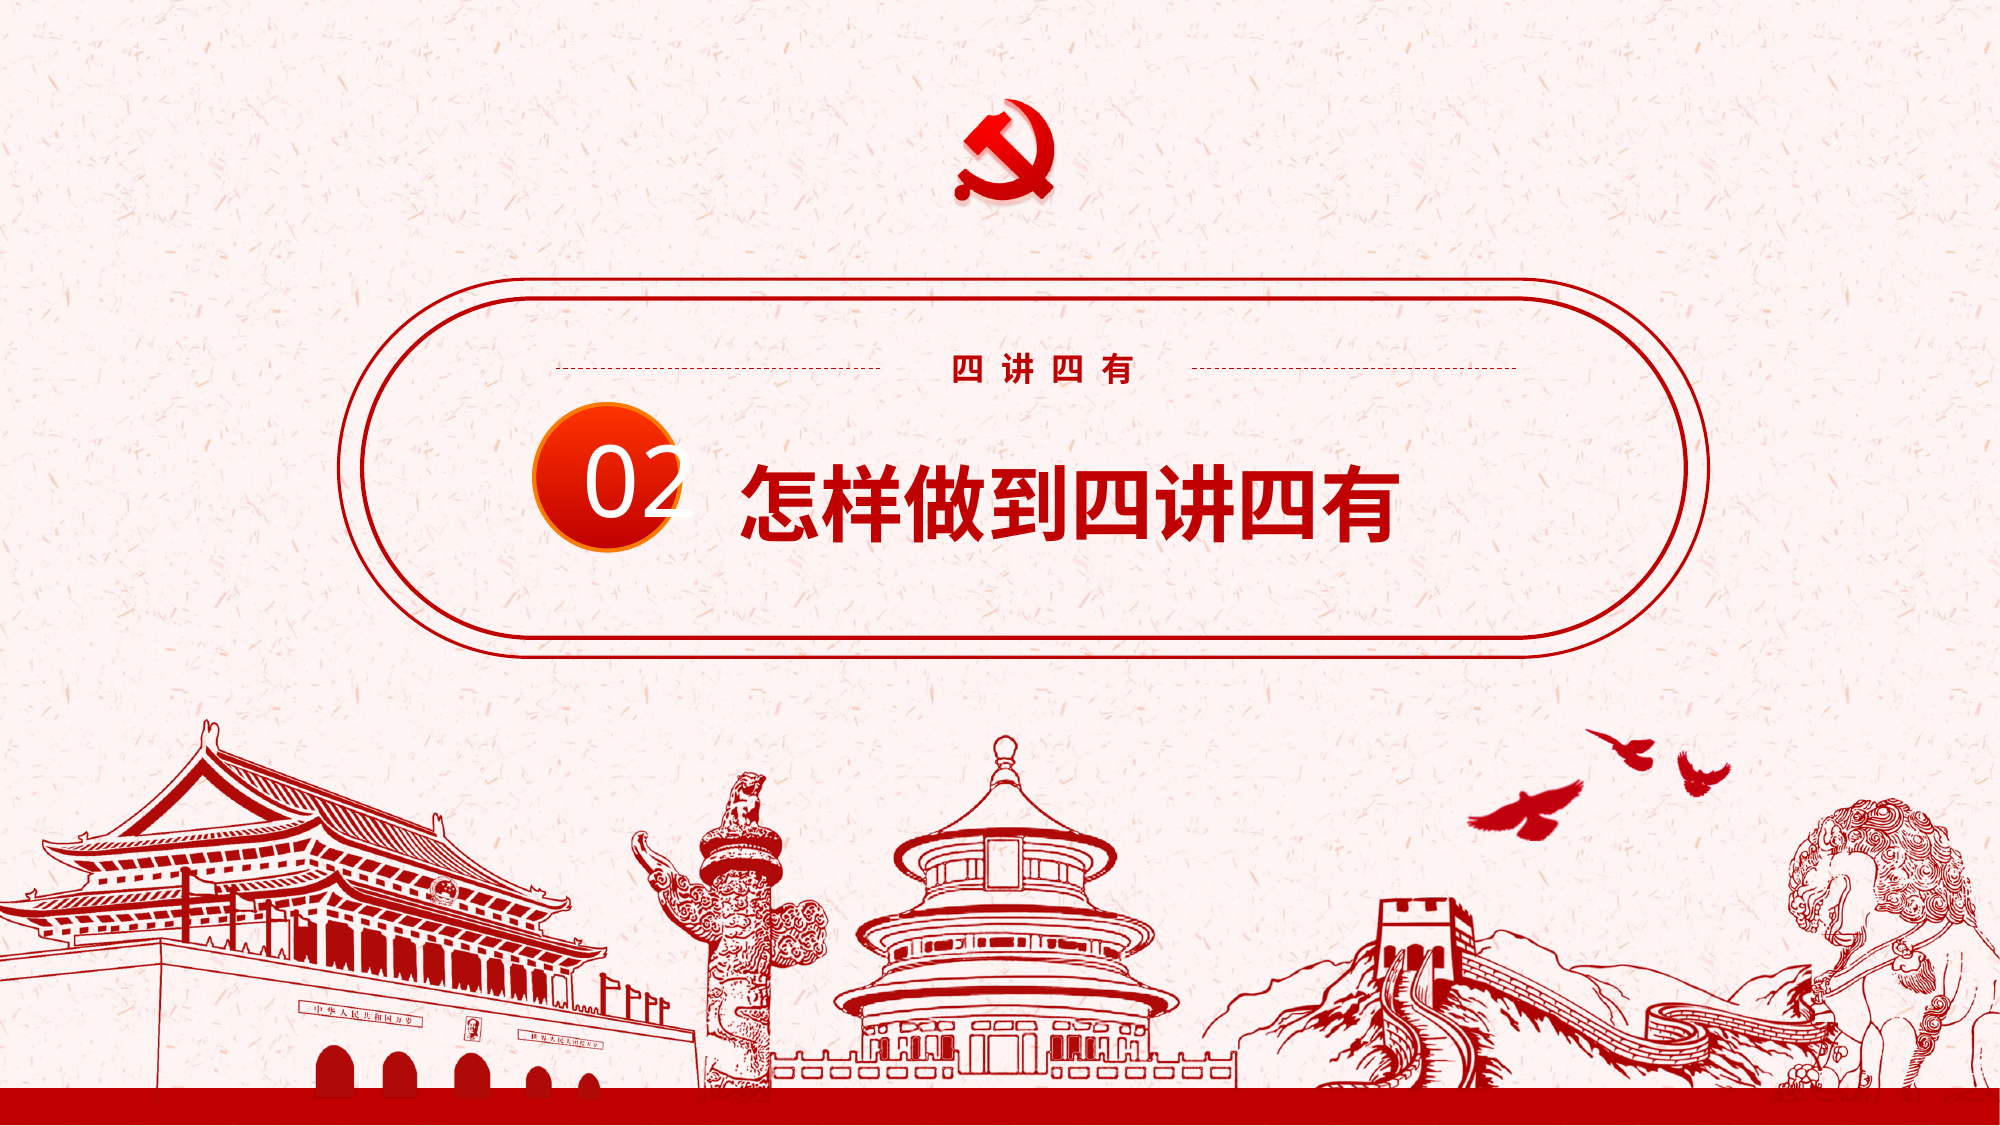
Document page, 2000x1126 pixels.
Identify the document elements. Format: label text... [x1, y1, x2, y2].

text_box 四讲四有 [886, 338, 1200, 399]
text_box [0, 684, 2000, 1126]
picture [1429, 709, 1745, 875]
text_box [515, 392, 729, 563]
text_box [359, 296, 1688, 640]
picture [0, 0, 2000, 684]
text_box 怎样做到四讲四有 [621, 383, 1520, 571]
text_box [336, 277, 1711, 660]
